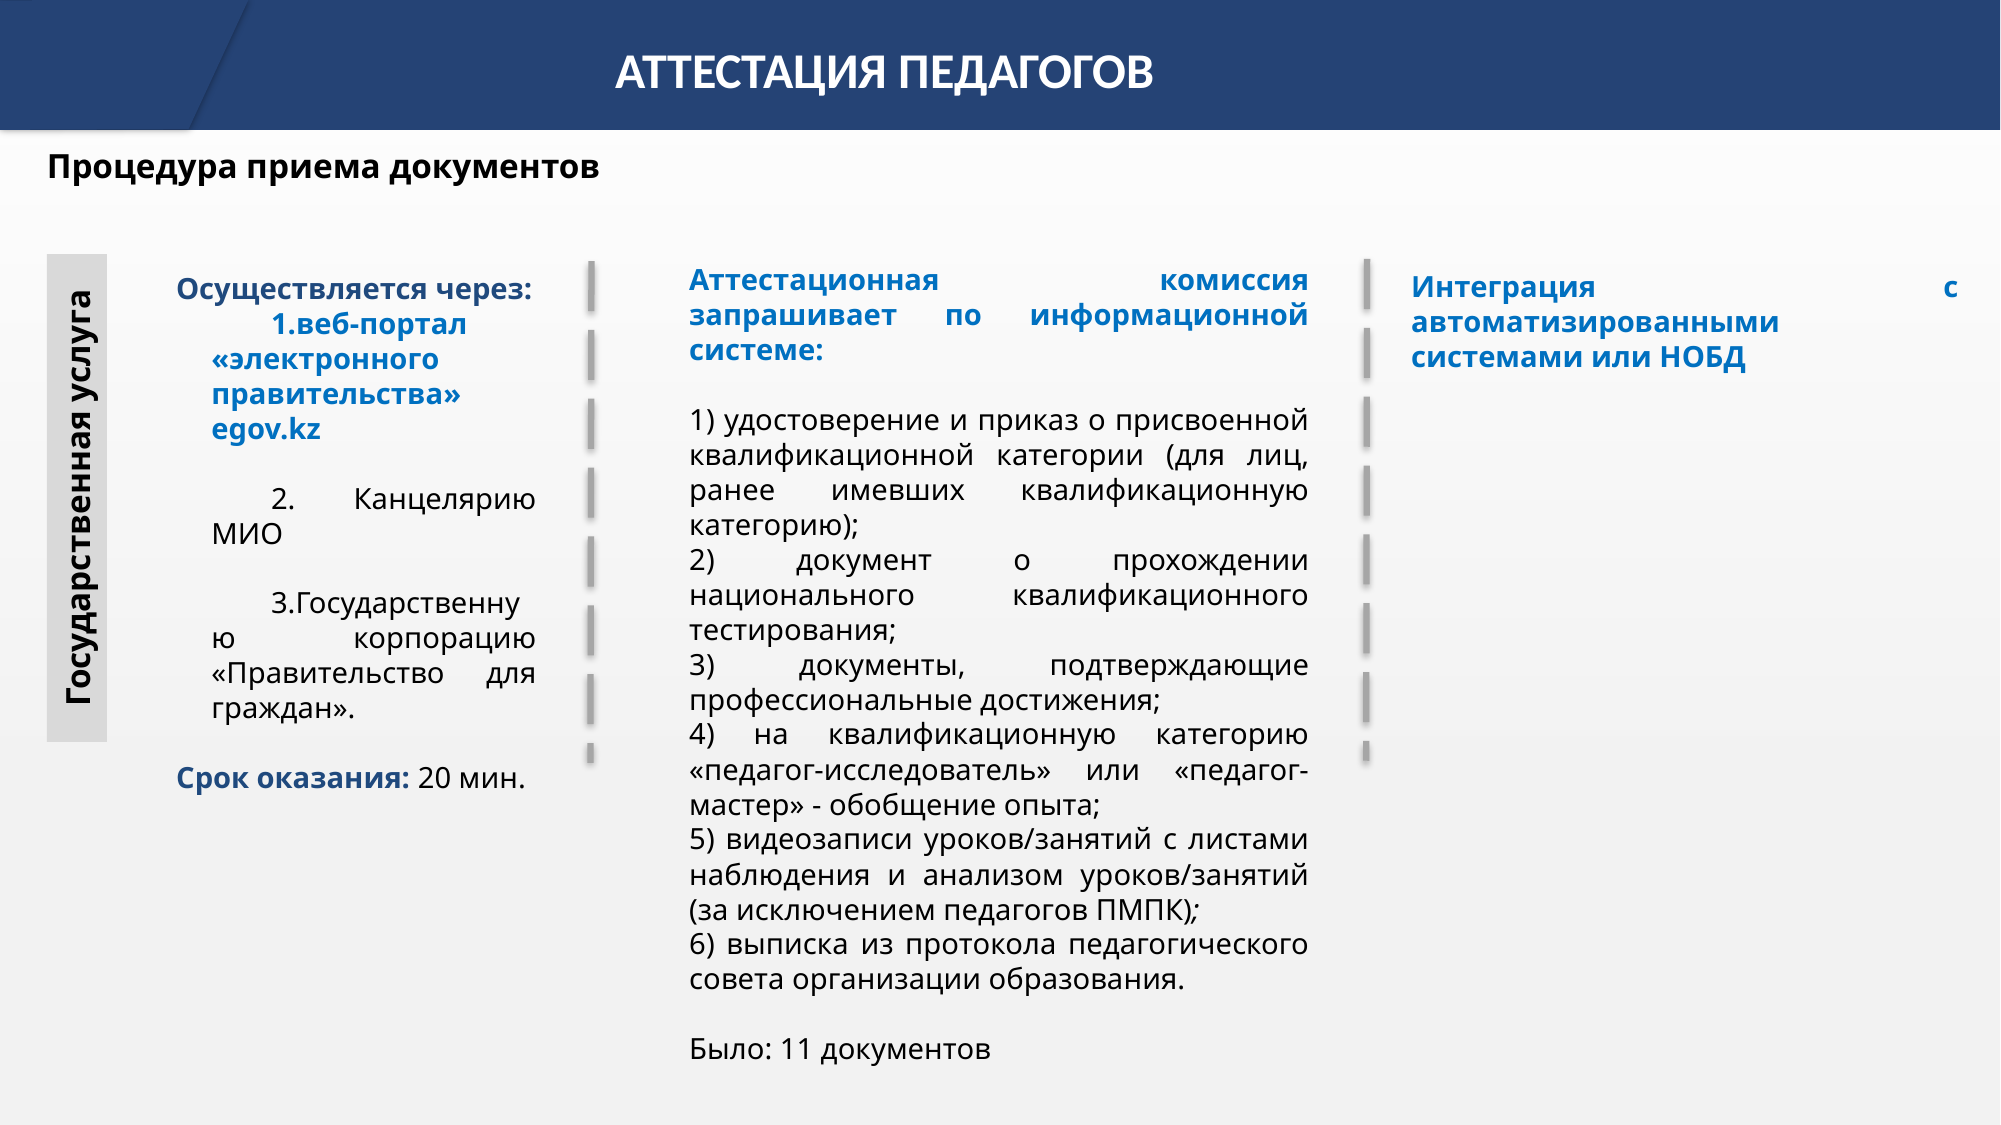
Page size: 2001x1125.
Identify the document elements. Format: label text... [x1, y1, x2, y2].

text_box Государственная услуга [46, 254, 107, 742]
text_box Интеграция с автоматизированными системами или НОБД [1396, 260, 1974, 381]
text_box Осуществляется через: веб-портал «электронного правительства» egov.kz Канцелярию МИО Государственную корпорацию «Правительство для граждан». Срок оказания: 20 мин. [161, 192, 552, 837]
text_box АТТЕСТАЦИЯ ПЕДАГОГОВ [600, 31, 1405, 107]
text_box Процедура приема документов [32, 137, 616, 192]
text_box Аттестационная комиссия запрашивает по информационной системе: 1) удостоверение и приказ о присвоенной квалификационной категории (для лиц, ранее имевших квалификационную категорию); 2) документ о прохождении национального квалификационного тестирования; 3) документы, подтверждающие профессиональные достижения; 4) на квалификационную категорию «педагог-исследователь» или «педагог-мастер» - обобщение опыта; 5) видеозаписи уроков/занятий с листами наблюдения и анализом уроков/занятий (за исключением педагогов ПМПК); 6) выписка из протокола педагогического совета организации образования. Было: 11 документов [674, 254, 1324, 1073]
picture [0, 0, 2000, 1125]
